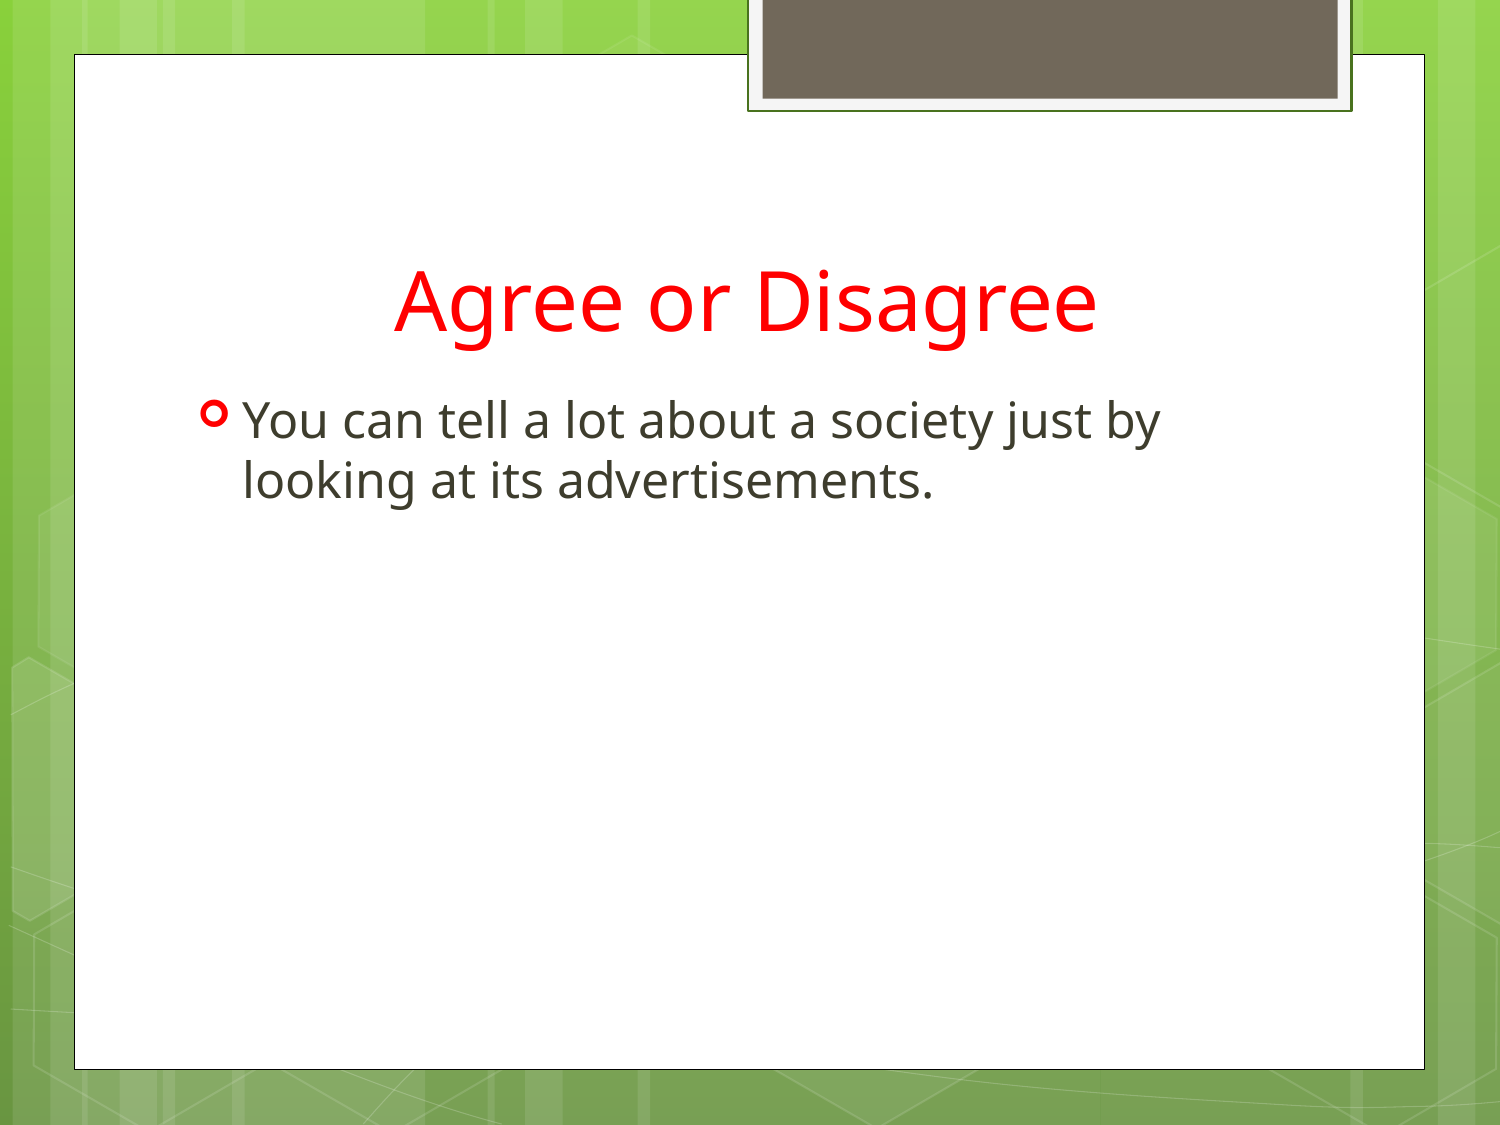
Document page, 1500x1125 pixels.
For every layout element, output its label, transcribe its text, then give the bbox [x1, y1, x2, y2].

list You can tell a lot about a society just by looking at its advertisements. [171, 381, 1283, 957]
title Agree or Disagree [171, 168, 1324, 357]
